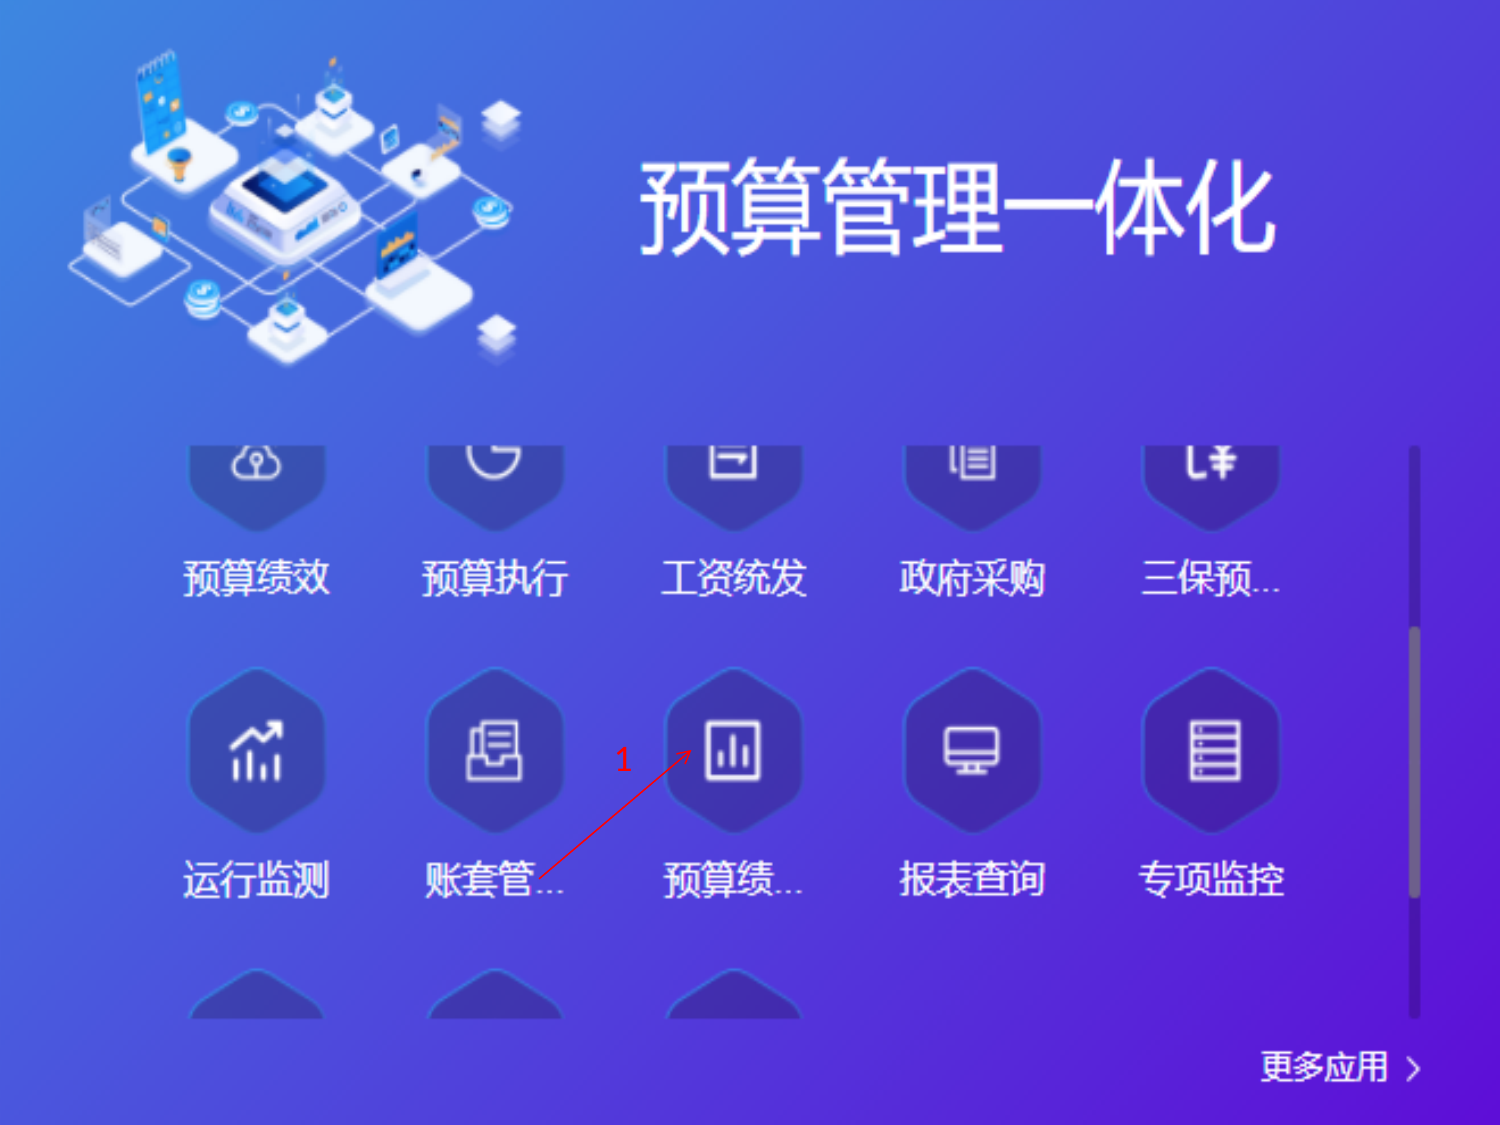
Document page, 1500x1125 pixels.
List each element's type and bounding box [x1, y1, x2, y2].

text_box [538, 749, 692, 880]
picture [0, 0, 1500, 1125]
